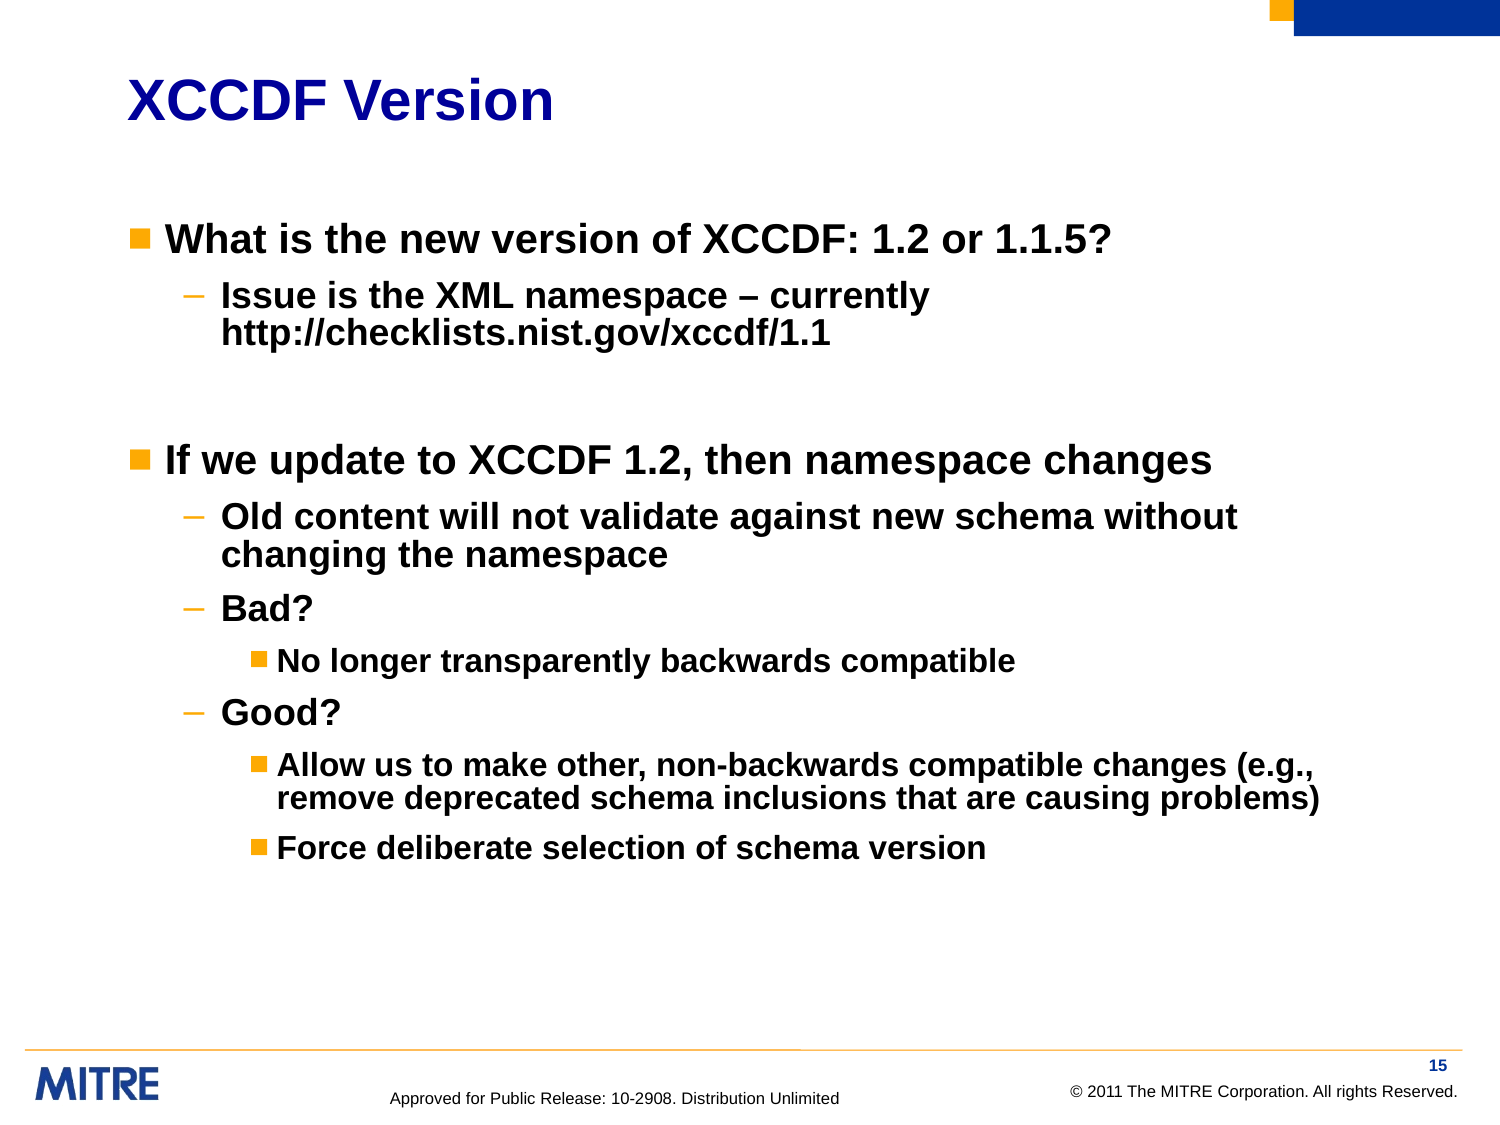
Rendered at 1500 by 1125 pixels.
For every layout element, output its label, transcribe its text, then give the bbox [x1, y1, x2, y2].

list What is the new version of XCCDF: 1.2 or 1.1.5? Issue is the XML namespace – currently http://checklists.nist.gov/xccdf/1.1 If we update to XCCDF 1.2, then namespace changes Old content will not validate against new schema without changing the namespace Bad? No longer transparently backwards compatible Good? Allow us to make other, non-backwards compatible changes (e.g., remove deprecated schema inclusions that are causing problems) Force deliberate selection of schema version [112, 212, 1376, 1002]
slide_number 15 [1374, 1049, 1463, 1076]
picture [30, 1064, 163, 1106]
title XCCDF Version [112, 62, 1288, 151]
